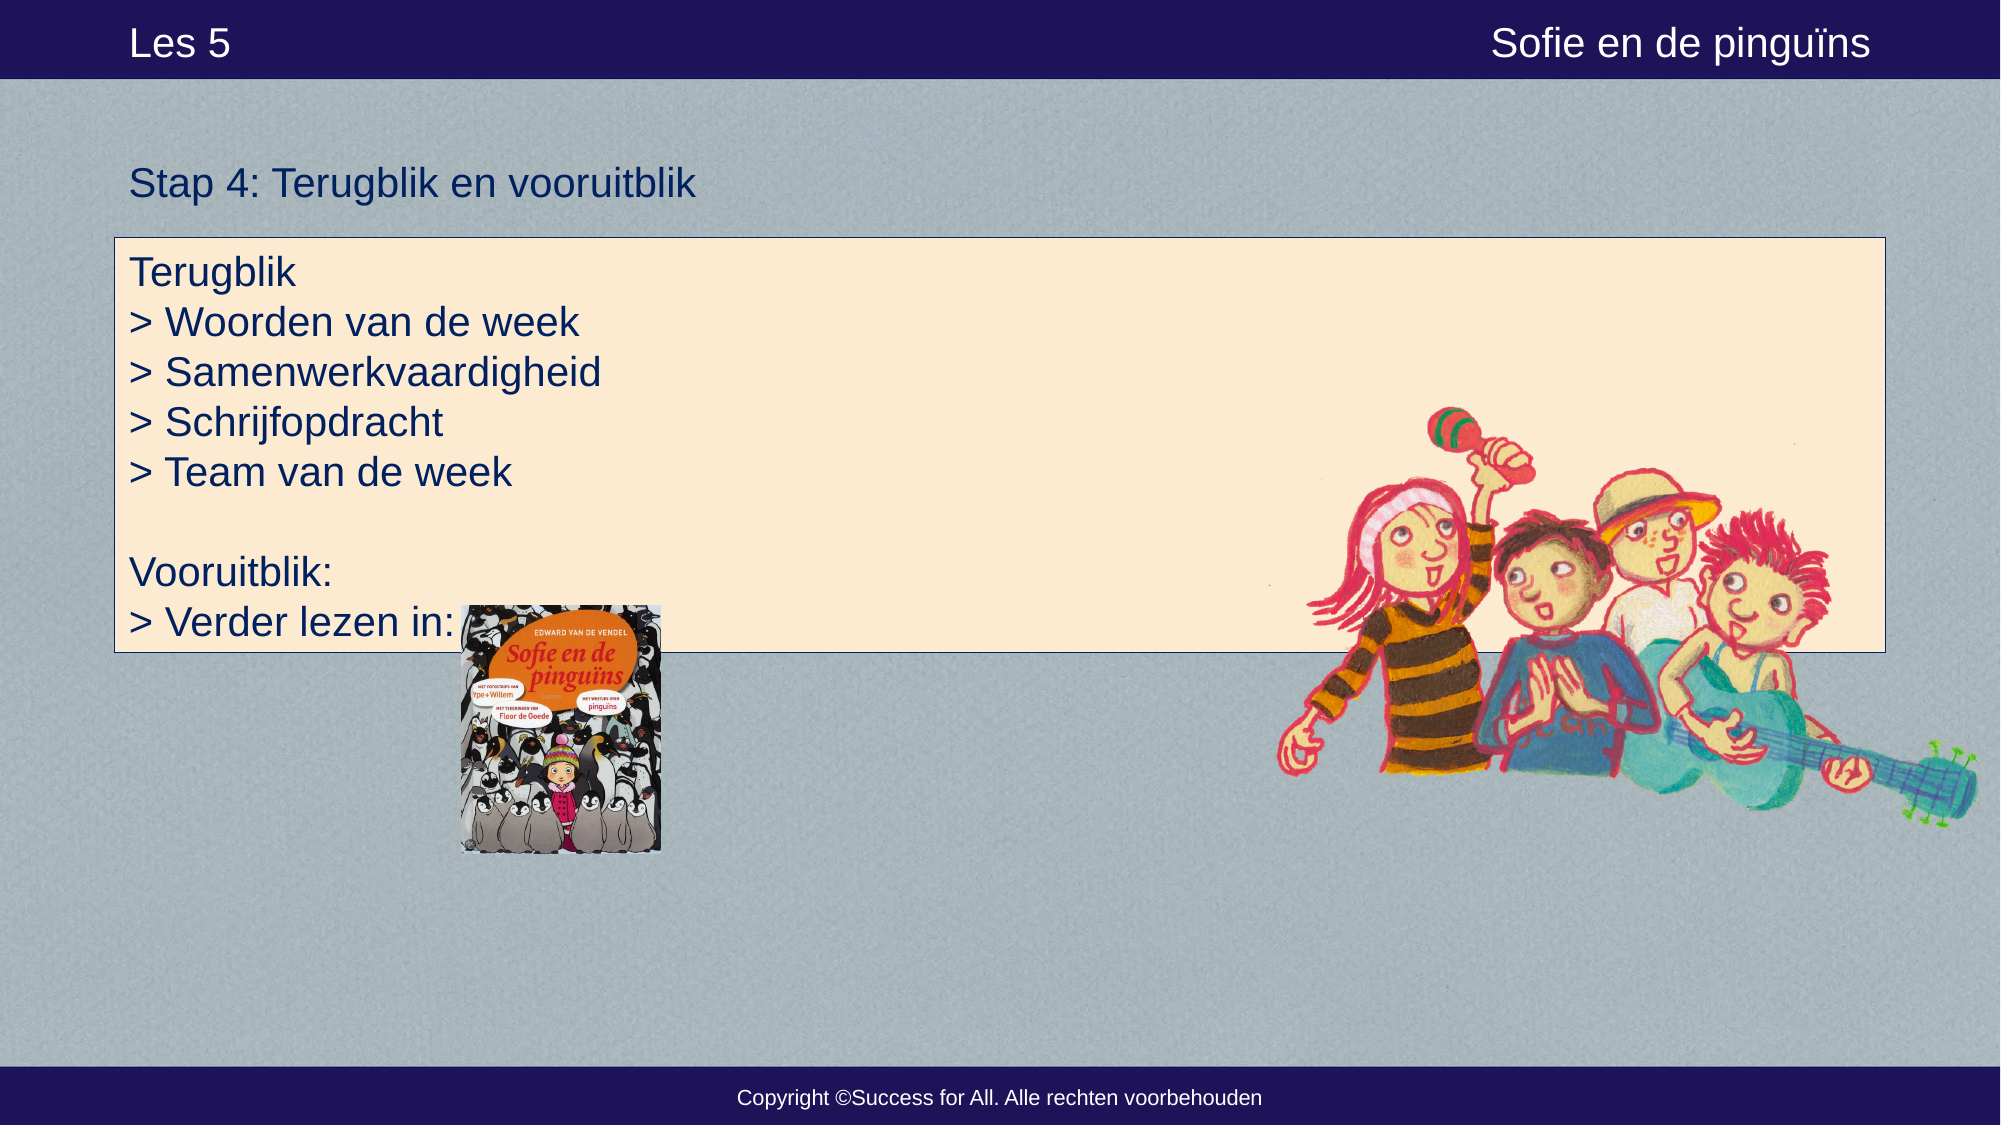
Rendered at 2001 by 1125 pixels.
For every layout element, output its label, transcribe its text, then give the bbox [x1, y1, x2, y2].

text_box Sofie en de pinguïns [999, 8, 1886, 73]
text_box Stap 4: Terugblik en vooruitblik [113, 148, 1635, 214]
picture [0, 0, 2001, 1125]
text_box Terugblik > Woorden van de week > Samenwerkvaardigheid > Schrijfopdracht > Team van de week Vooruitblik: > Verder lezen in: [114, 237, 1886, 653]
text_box Copyright ©Success for All. Alle rechten voorbehouden [0, 1076, 2000, 1125]
text_box Les 5 [114, 8, 354, 73]
